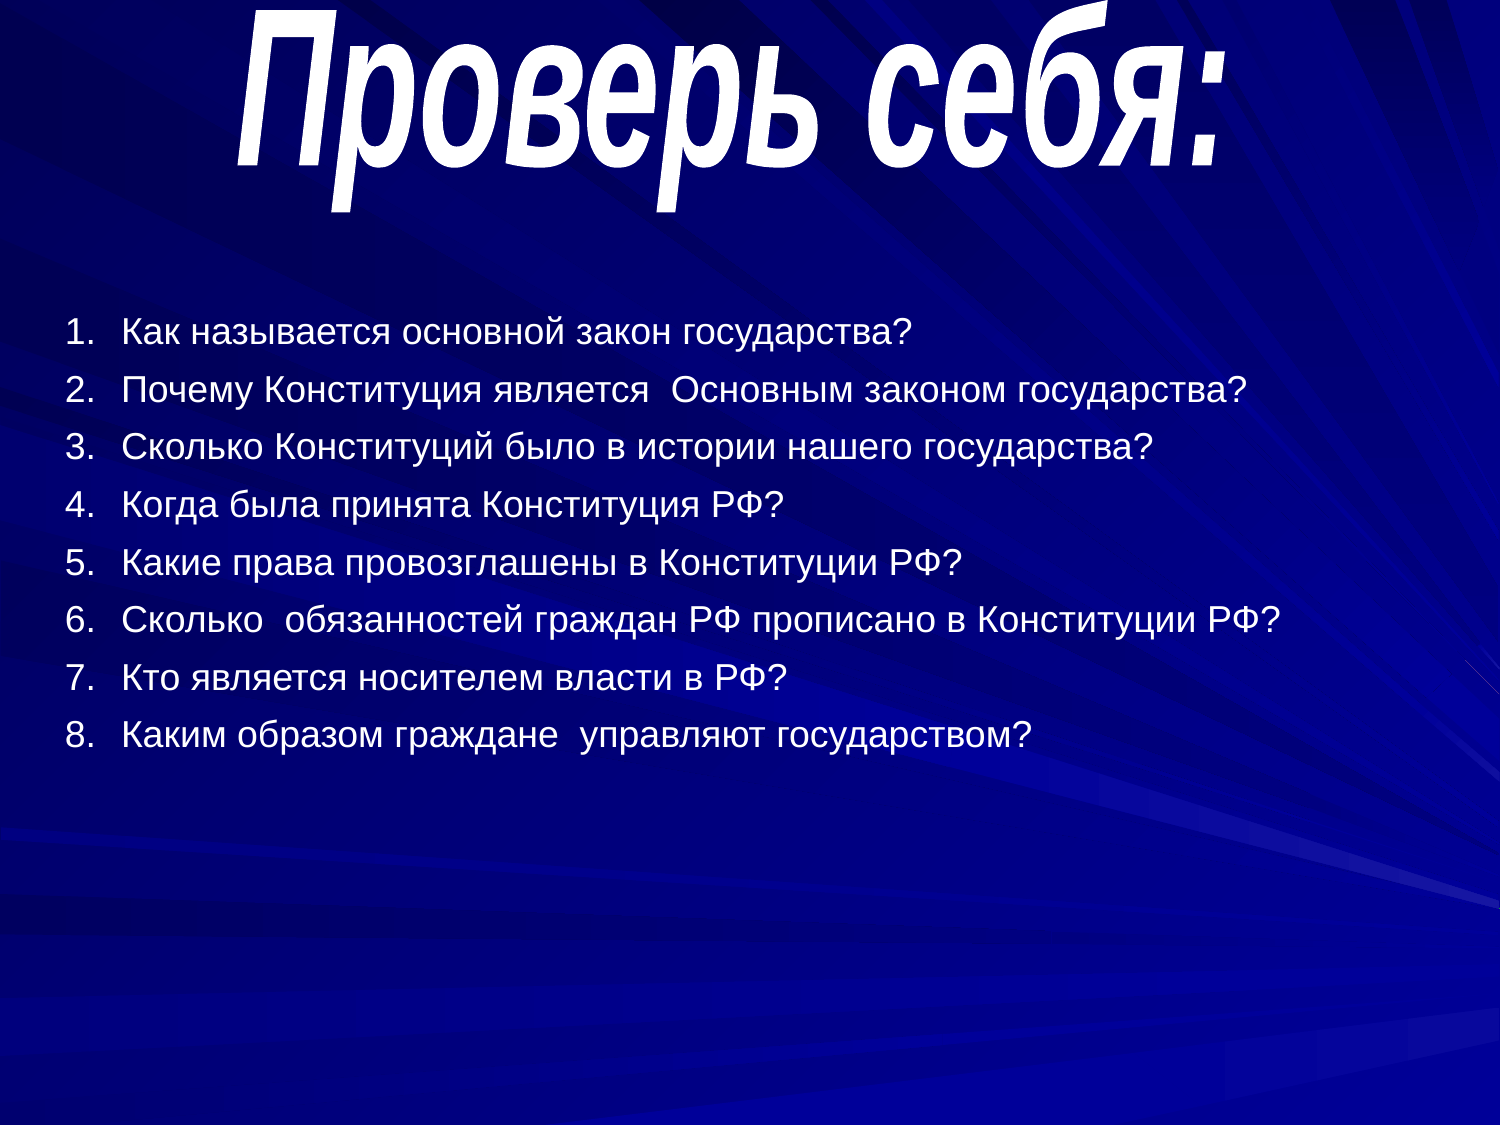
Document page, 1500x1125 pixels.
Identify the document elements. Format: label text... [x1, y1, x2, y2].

text_box Как называется основной закон государства? Почему Конституция является Основным законом государства? Сколько Конституций было в истории нашего государства? Когда была принята Конституция РФ? Какие права провозглашены в Конституции РФ? Сколько обязанностей граждан РФ прописано в Конституции РФ? Кто является носителем власти в РФ? Каким образом граждане управляют государством? [50, 299, 1300, 820]
